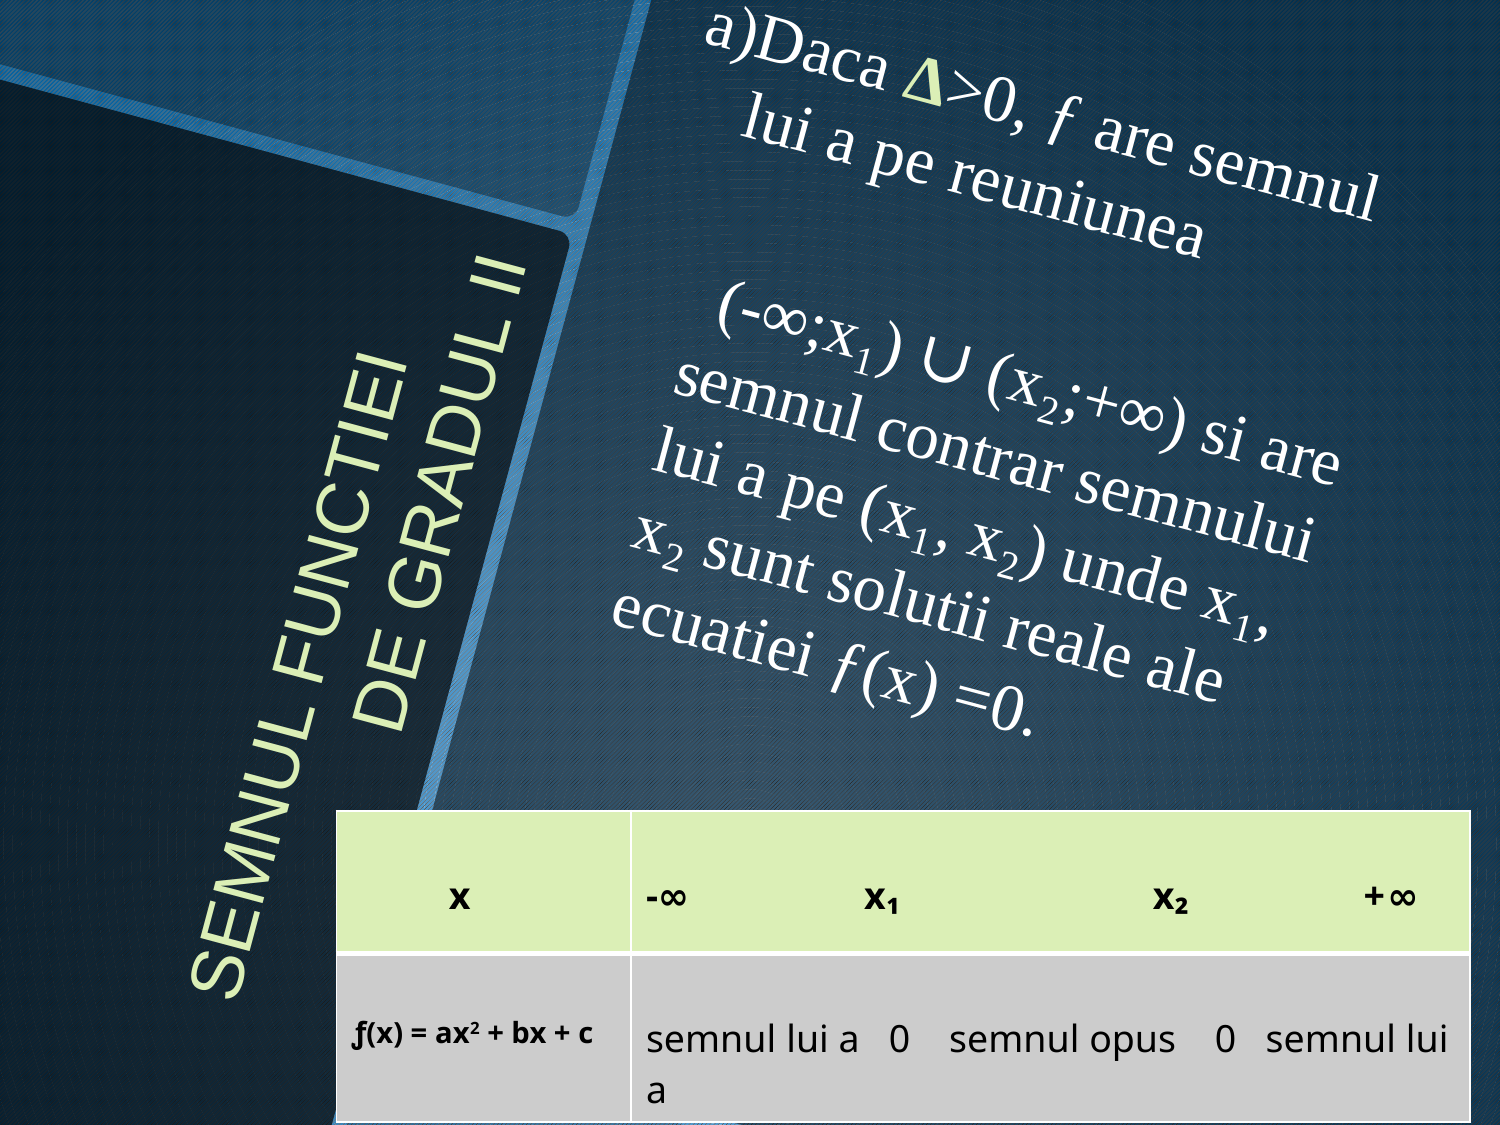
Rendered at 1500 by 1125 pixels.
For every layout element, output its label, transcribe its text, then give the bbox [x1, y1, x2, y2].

list a)Daca Δ>0, ƒ are semnul lui a pe reuniunea (-∞;x₁) ∪ (x₂;+∞) si are semnul contrar semnului lui a pe (x₁, x₂) unde x₁, x₂ sunt solutii reale ale ecuatiei ƒ(x) =0. [481, 149, 1397, 810]
table_header x [337, 812, 630, 951]
table_cell ƒ(x) = ax2 + bx + c [337, 956, 630, 1121]
table_header -∞ x₁ x₂ +∞ [632, 812, 1469, 951]
table_cell semnul lui a 0 semnul opus 0 semnul lui a [632, 956, 1469, 1121]
title SEMNUL FUNCTIEI DE GRADUL II [69, 181, 554, 1056]
